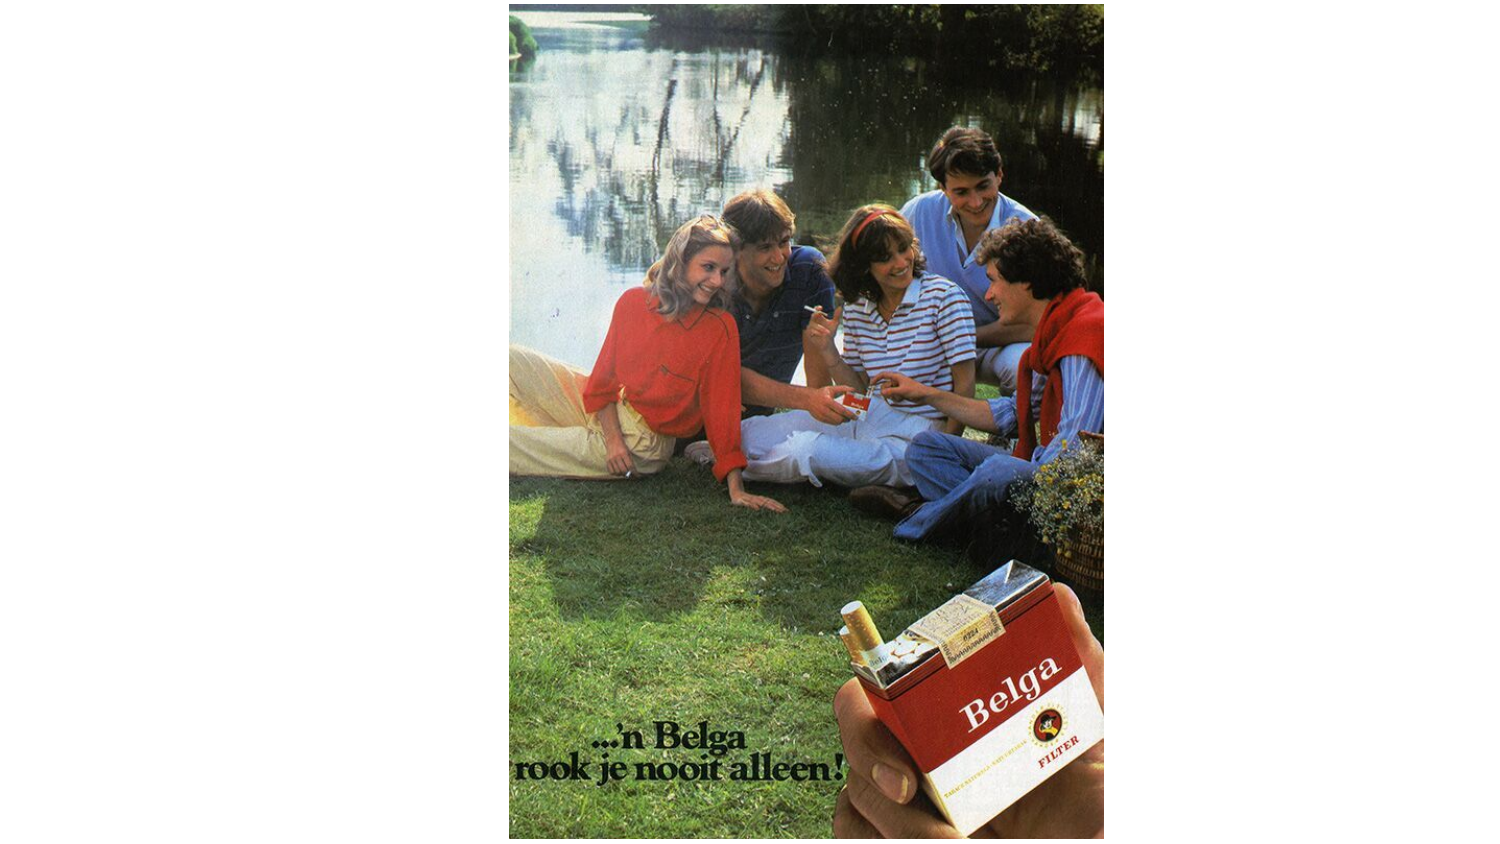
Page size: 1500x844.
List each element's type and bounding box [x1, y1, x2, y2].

list [509, 4, 1104, 839]
